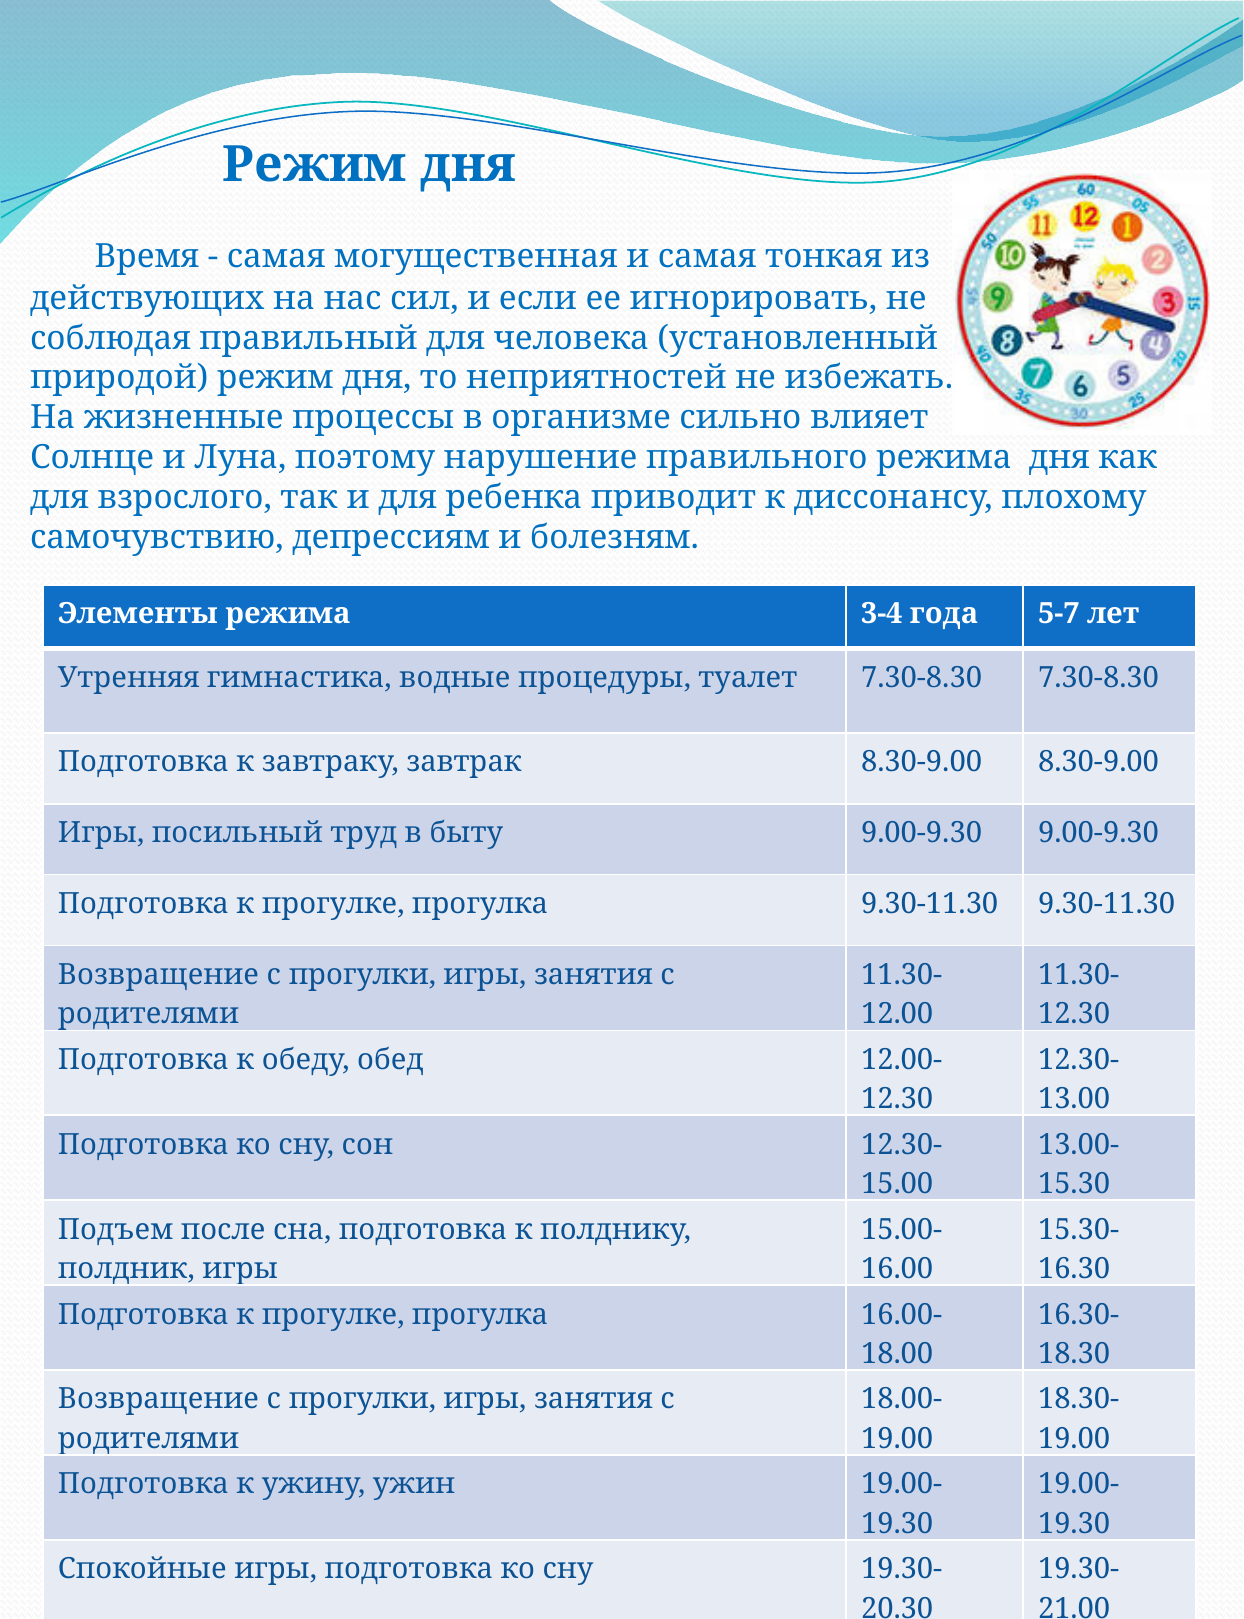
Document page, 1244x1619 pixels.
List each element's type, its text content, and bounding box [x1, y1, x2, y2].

table_cell 12.30-13.00 [1024, 1031, 1195, 1114]
table_cell Подготовка ко сну, сон [44, 1116, 845, 1199]
table_cell 11.30-12.00 [847, 946, 1022, 1030]
table_cell Возвращение с прогулки, игры, занятия с родителями [44, 946, 845, 1030]
table_cell Подготовка к обеду, обед [44, 1031, 845, 1114]
table_cell 19.00-19.30 [847, 1456, 1022, 1539]
table_header Элементы режима [44, 586, 845, 646]
table_cell 8.30-9.00 [847, 734, 1022, 803]
table_cell 18.30-19.00 [1024, 1371, 1195, 1454]
table_cell Утренняя гимнастика, водные процедуры, туалет [44, 651, 845, 732]
text_box Режим дня [208, 123, 532, 199]
table_cell 13.00-15.30 [1024, 1116, 1195, 1199]
table_cell 19.00-19.30 [1024, 1456, 1195, 1539]
table_header 3-4 года [847, 586, 1022, 646]
table_cell 15.00-16.00 [847, 1201, 1022, 1284]
table_cell Игры, посильный труд в быту [44, 805, 845, 874]
table_cell 18.00-19.00 [847, 1371, 1022, 1454]
table_cell 9.30-11.30 [1024, 875, 1195, 945]
table_cell Спокойные игры, подготовка ко сну [44, 1541, 845, 1619]
table_cell 12.00-12.30 [847, 1031, 1022, 1114]
table_cell 9.00-9.30 [847, 805, 1022, 874]
table_cell 11.30-12.30 [1024, 946, 1195, 1030]
table_cell 9.30-11.30 [847, 875, 1022, 945]
text_box Время - самая могущественная и самая тонкая из действующих на нас сил, и если ее игнорировать, не соблюдая правильный для человека (установленный природой) режим дня, то неприятностей не избежать. На жизненные процессы в организме сильно влияет Солнце и Луна, поэтому нарушение правильного режима дня как для взрослого, так и для ребенка приводит к диссонансу, плохому самочувствию, депрессиям и болезням. [15, 218, 1197, 563]
table_cell 19.30-20.30 [847, 1541, 1022, 1619]
picture [951, 169, 1213, 435]
table_cell 12.30-15.00 [847, 1116, 1022, 1199]
table_header 5-7 лет [1024, 586, 1195, 646]
table_cell Возвращение с прогулки, игры, занятия с родителями [44, 1371, 845, 1454]
table_cell 9.00-9.30 [1024, 805, 1195, 874]
table_cell Подъем после сна, подготовка к полднику, полдник, игры [44, 1201, 845, 1284]
table_cell 15.30-16.30 [1024, 1201, 1195, 1284]
table_cell Подготовка к прогулке, прогулка [44, 1286, 845, 1369]
table_cell Подготовка к завтраку, завтрак [44, 734, 845, 803]
table_cell 7.30-8.30 [847, 651, 1022, 732]
table_cell Подготовка к ужину, ужин [44, 1456, 845, 1539]
table_cell 16.00-18.00 [847, 1286, 1022, 1369]
table_cell 19.30-21.00 [1024, 1541, 1195, 1619]
table_cell 7.30-8.30 [1024, 651, 1195, 732]
table_cell Подготовка к прогулке, прогулка [44, 875, 845, 945]
table_cell 16.30-18.30 [1024, 1286, 1195, 1369]
table_cell 8.30-9.00 [1024, 734, 1195, 803]
